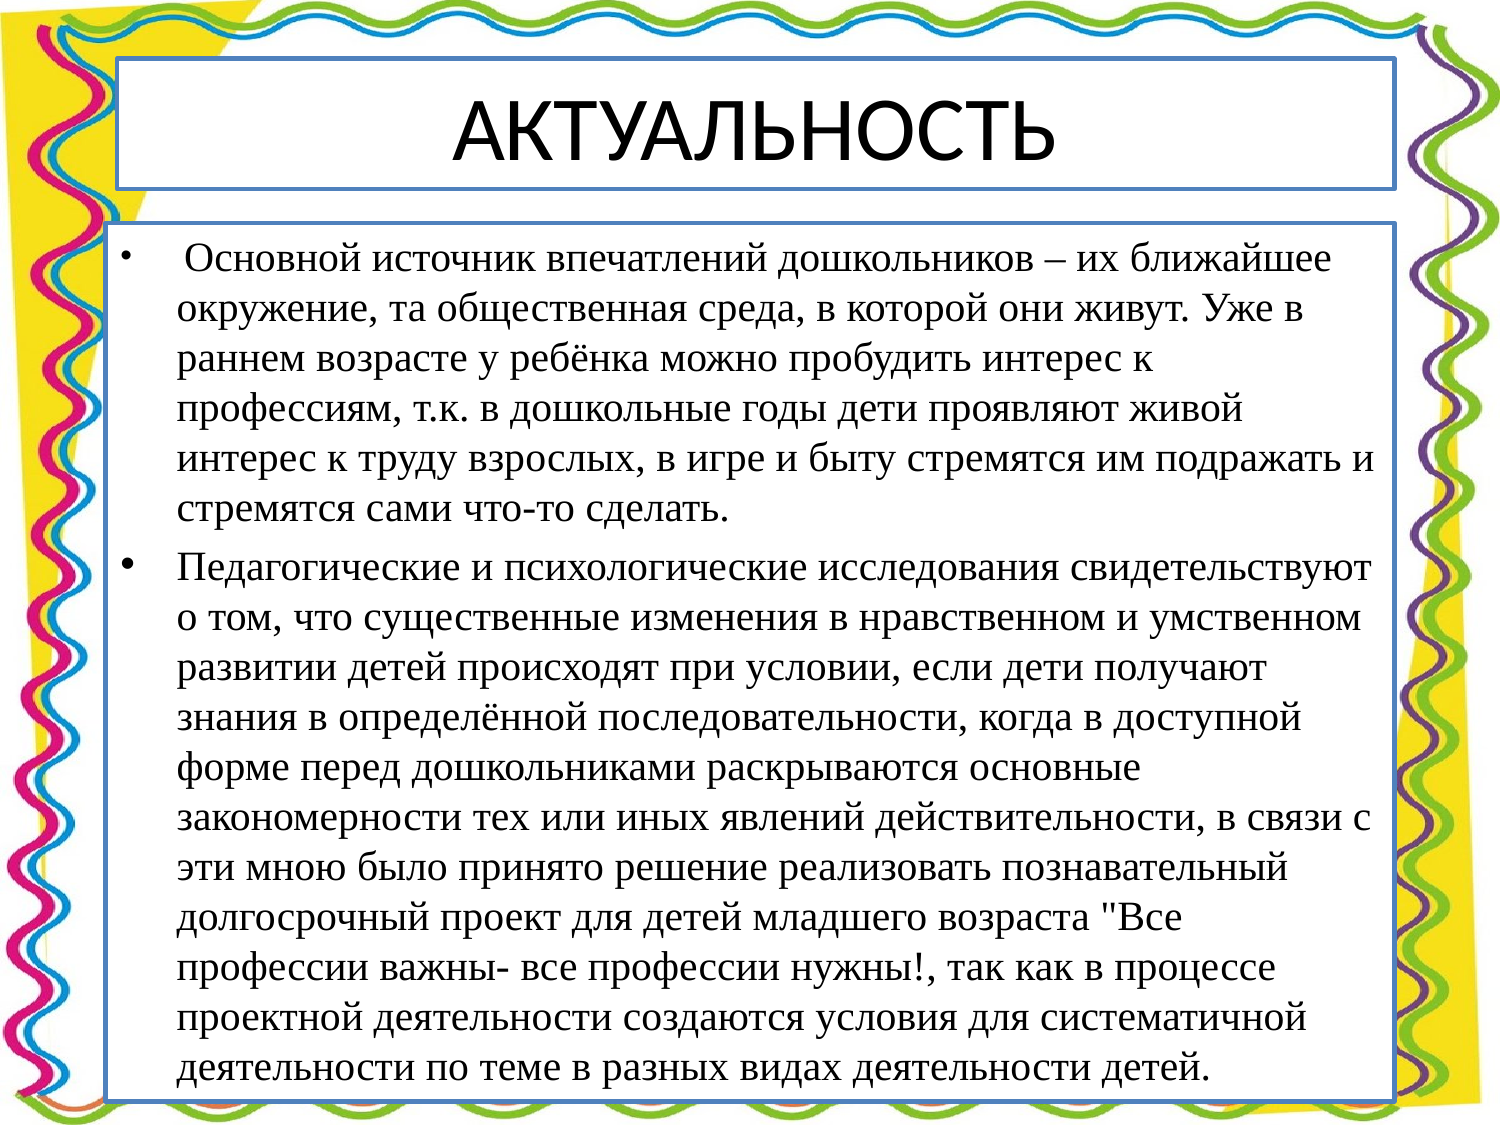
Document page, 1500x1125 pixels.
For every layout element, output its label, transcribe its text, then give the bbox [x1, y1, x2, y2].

list Основной источник впечатлений дошкольников – их ближайшее окружение, та общественная среда, в которой они живут. Уже в раннем возрасте у ребёнка можно пробудить интерес к профессиям, т.к. в дошкольные годы дети проявляют живой интерес к труду взрослых, в игре и быту стремятся им подражать и стремятся сами что-то сделать. Педагогические и психологические исследования свидетельствуют о том, что существенные изменения в нравственном и умственном развитии детей происходят при условии, если дети получают знания в определённой последовательности, когда в доступной форме перед дошкольниками раскрываются основные закономерности тех или иных явлений действительности, в связи с эти мною было принято решение реализовать познавательный долгосрочный проект для детей младшего возраста "Все профессии важны- все профессии нужны!, так как в процессе проектной деятельности создаются условия для систематичной деятельности по теме в разных видах деятельности детей. [103, 221, 1397, 1104]
picture [0, 0, 1500, 1125]
title АКТУАЛЬНОСТЬ [115, 56, 1397, 191]
